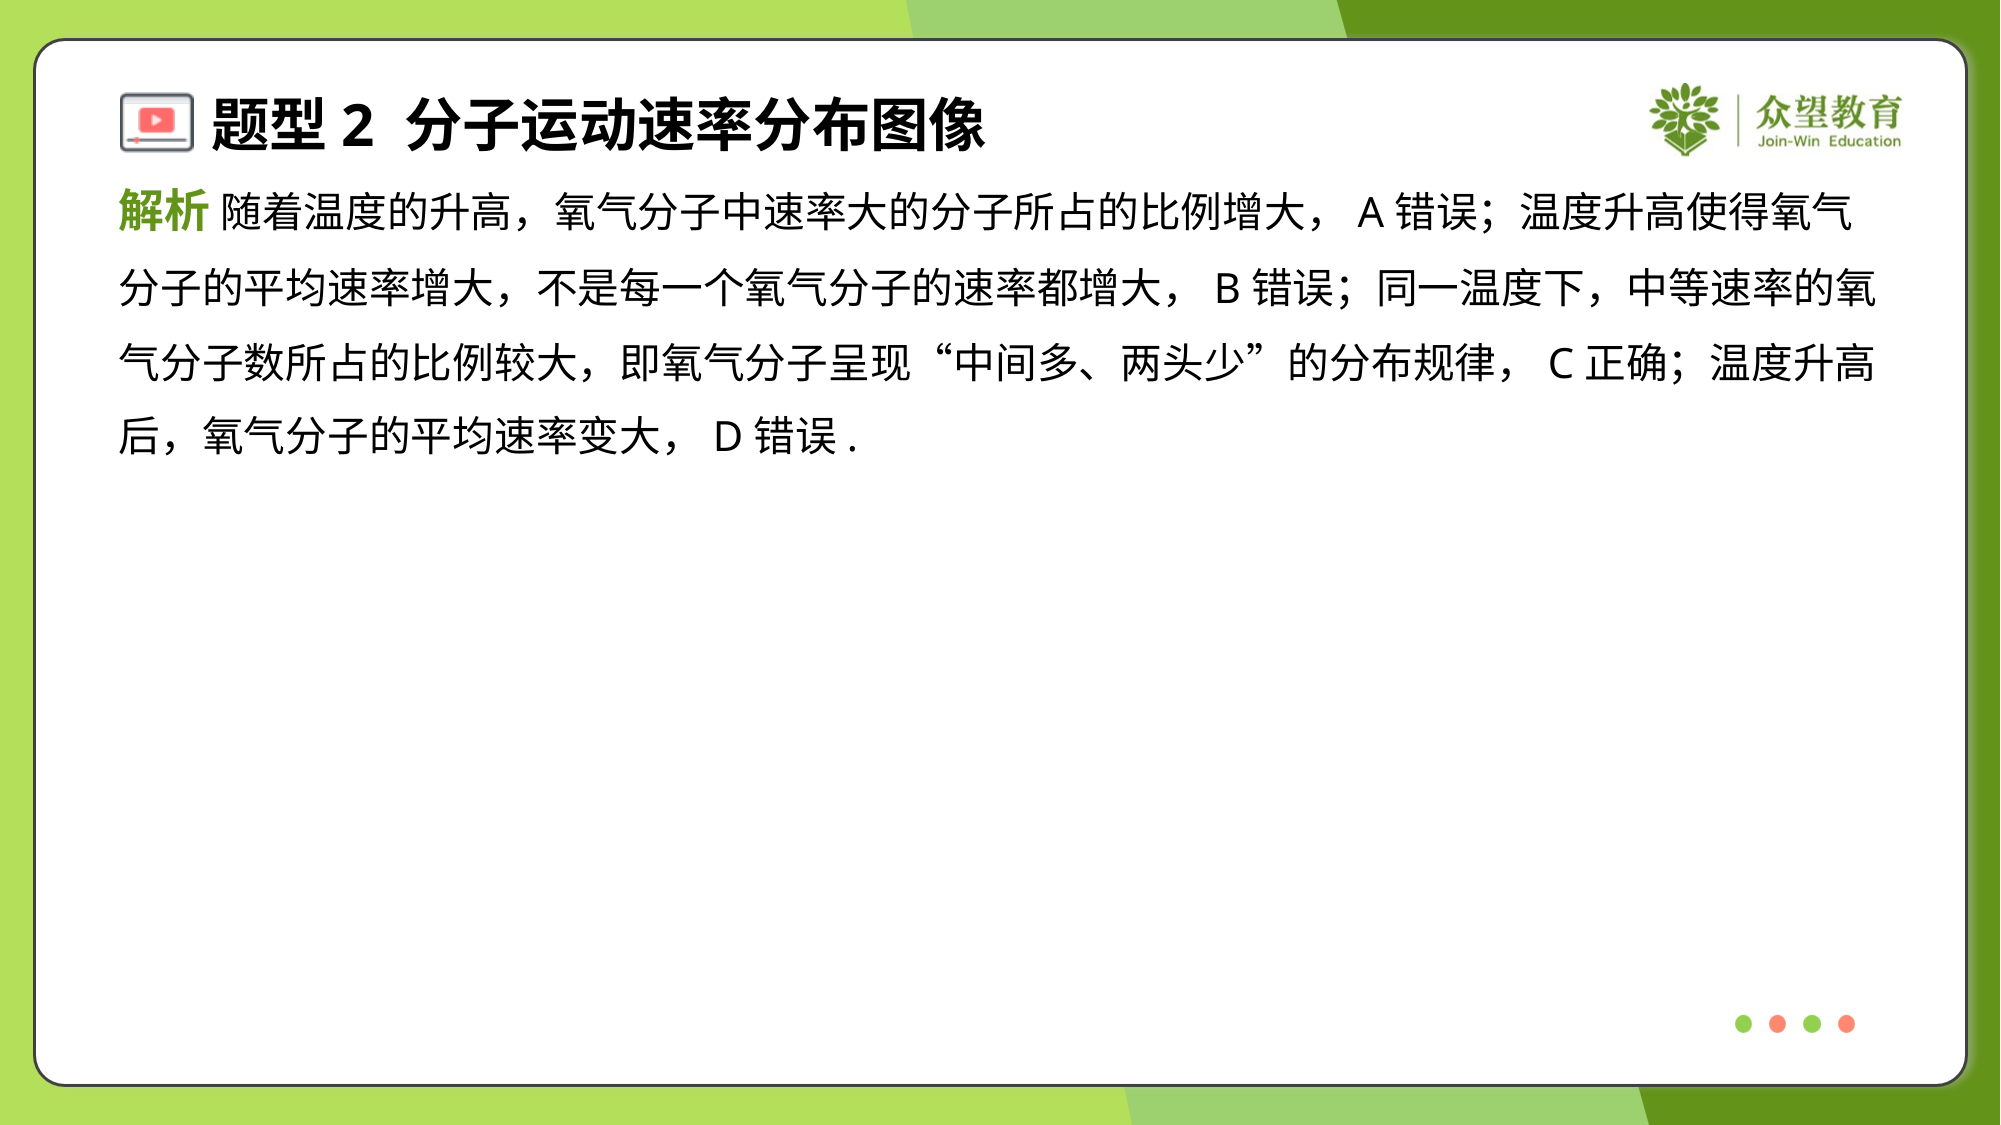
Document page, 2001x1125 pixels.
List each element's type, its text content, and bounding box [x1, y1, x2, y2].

picture [0, 0, 2000, 1125]
text_box 解析 随着温度的升高，氧气分子中速率大的分子所占的比例增大，A错误；温度升高使得氧气 分子的平均速率增大，不是每一个氧气分子的速率都增大，B错误；同一温度下，中等速率的氧 气分子数所占的比例较大，即氧气分子呈现“中间多、两头少”的分布规律，C正确；温度升高 后，氧气分子的平均速率变大，D错误. [118, 159, 1883, 452]
